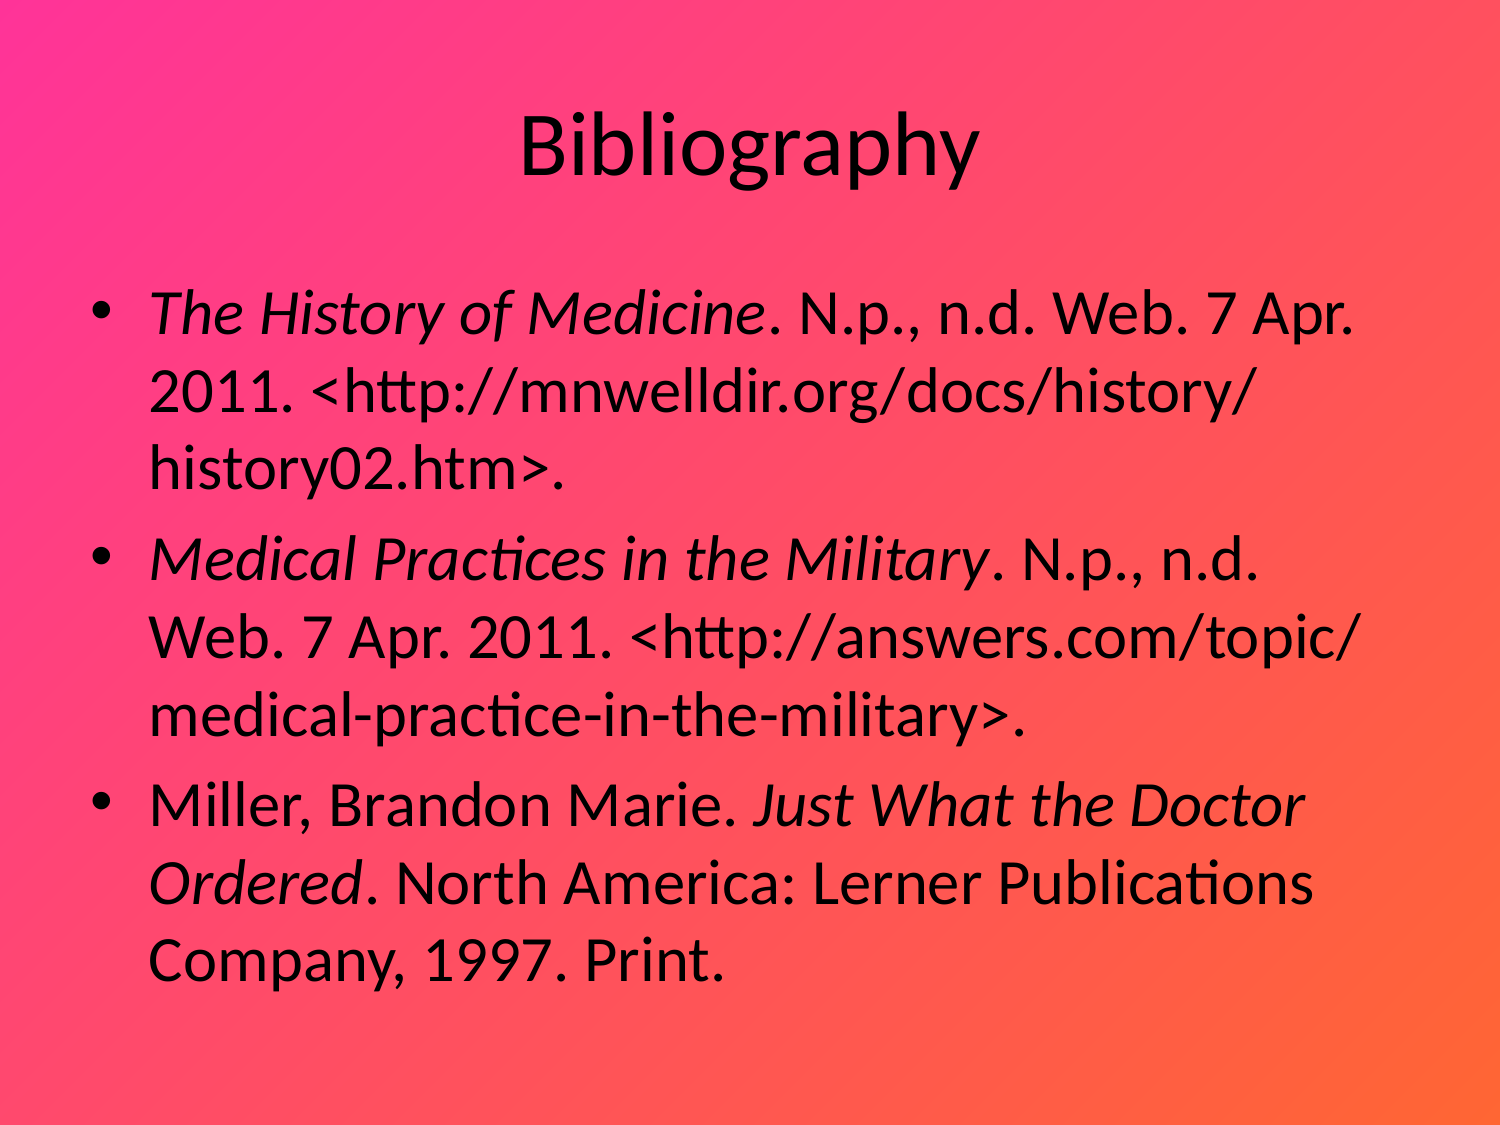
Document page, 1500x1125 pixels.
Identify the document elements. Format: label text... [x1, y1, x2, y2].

title Bibliography [75, 45, 1425, 233]
list The History of Medicine. N.p., n.d. Web. 7 Apr. 2011. <http://mnwelldir.org/‌docs/‌history/‌history02.htm>. Medical Practices in the Military. N.p., n.d. Web. 7 Apr. 2011. <http://answers.com/‌topic/‌medical-practice-in-the-military>. Miller, Brandon Marie. Just What the Doctor Ordered. North America: Lerner Publications Company, 1997. Print. [75, 262, 1425, 1005]
